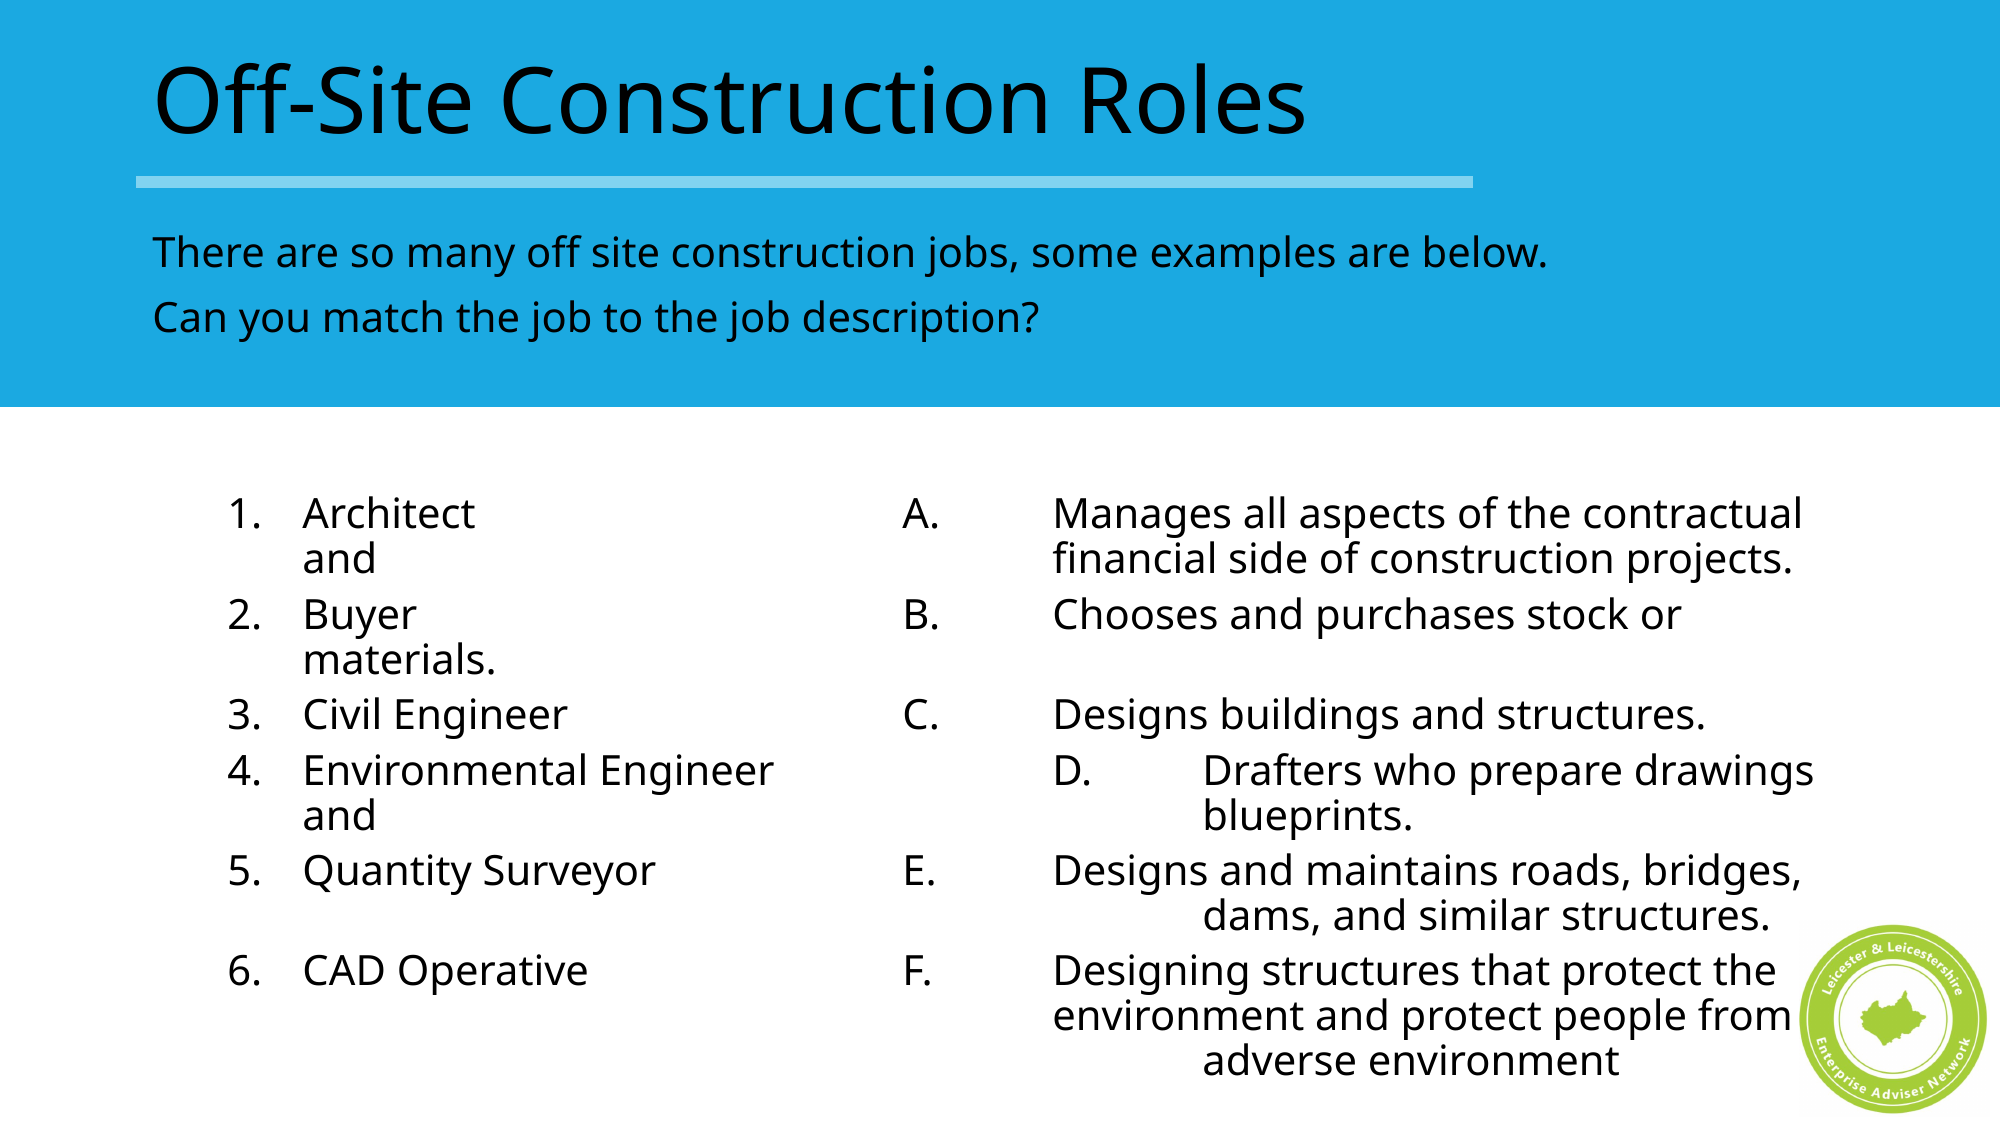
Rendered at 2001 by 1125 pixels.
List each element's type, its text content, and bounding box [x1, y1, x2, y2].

title Off-Site Construction Roles [137, 22, 1863, 185]
text_box [136, 176, 1473, 188]
picture [1799, 920, 1990, 1117]
text_box [0, 0, 2000, 407]
list There are so many off site construction jobs, some examples are below. Can you match the job to the job description? Architect A. Manages all aspects of the contractual and financial side of construction projects. Buyer B. Chooses and purchases stock or materials. Civil Engineer C. Designs buildings and structures. Environmental Engineer D. Drafters who prepare drawings and blueprints. Quantity Surveyor E. Designs and maintains roads, bridges, dams, and similar structures. CAD Operative F. Designing structures that protect the environment and protect people from adverse environment [137, 223, 1863, 938]
